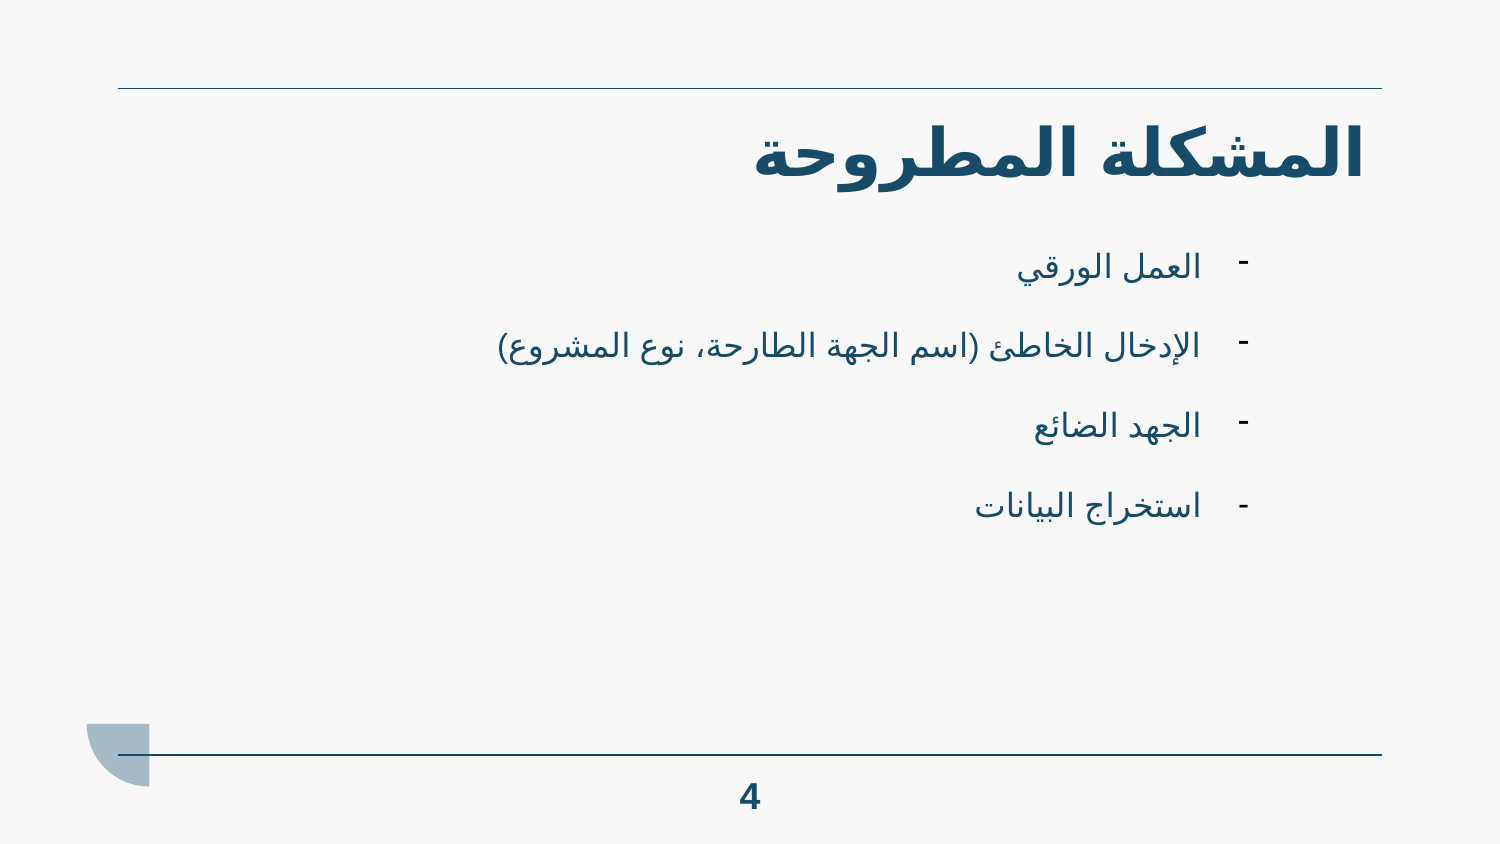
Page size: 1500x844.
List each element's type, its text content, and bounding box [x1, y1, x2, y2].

title المشكلة المطروحة [118, 94, 1382, 180]
text_box 4 [698, 758, 801, 831]
text_box العمل الورقي الإدخال الخاطئ (اسم الجهة الطارحة، نوع المشروع) الجهد الضائع استخراج البيانات [0, 237, 1264, 532]
